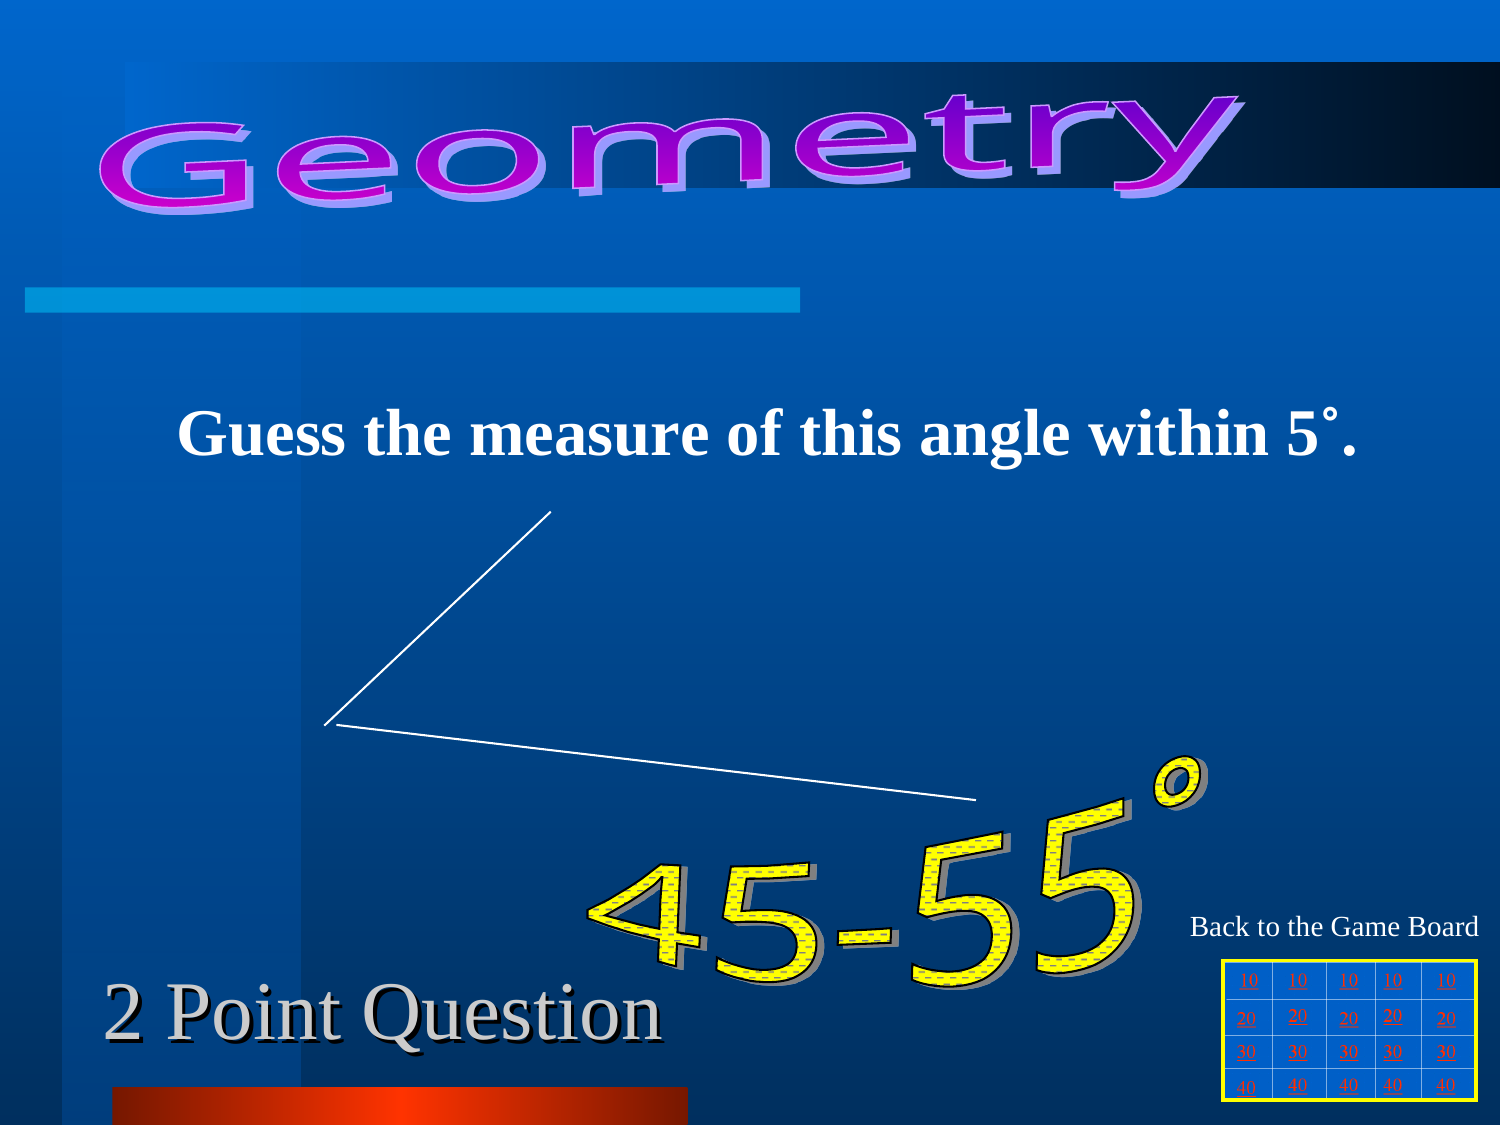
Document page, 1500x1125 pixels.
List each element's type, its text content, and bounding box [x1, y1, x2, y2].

picture [1224, 962, 1475, 1098]
list Guess the measure of this angle within 5˚. [112, 381, 1388, 744]
text_box Back to the Game Board [1175, 899, 1500, 951]
title 2 Point Question [87, 937, 750, 1075]
